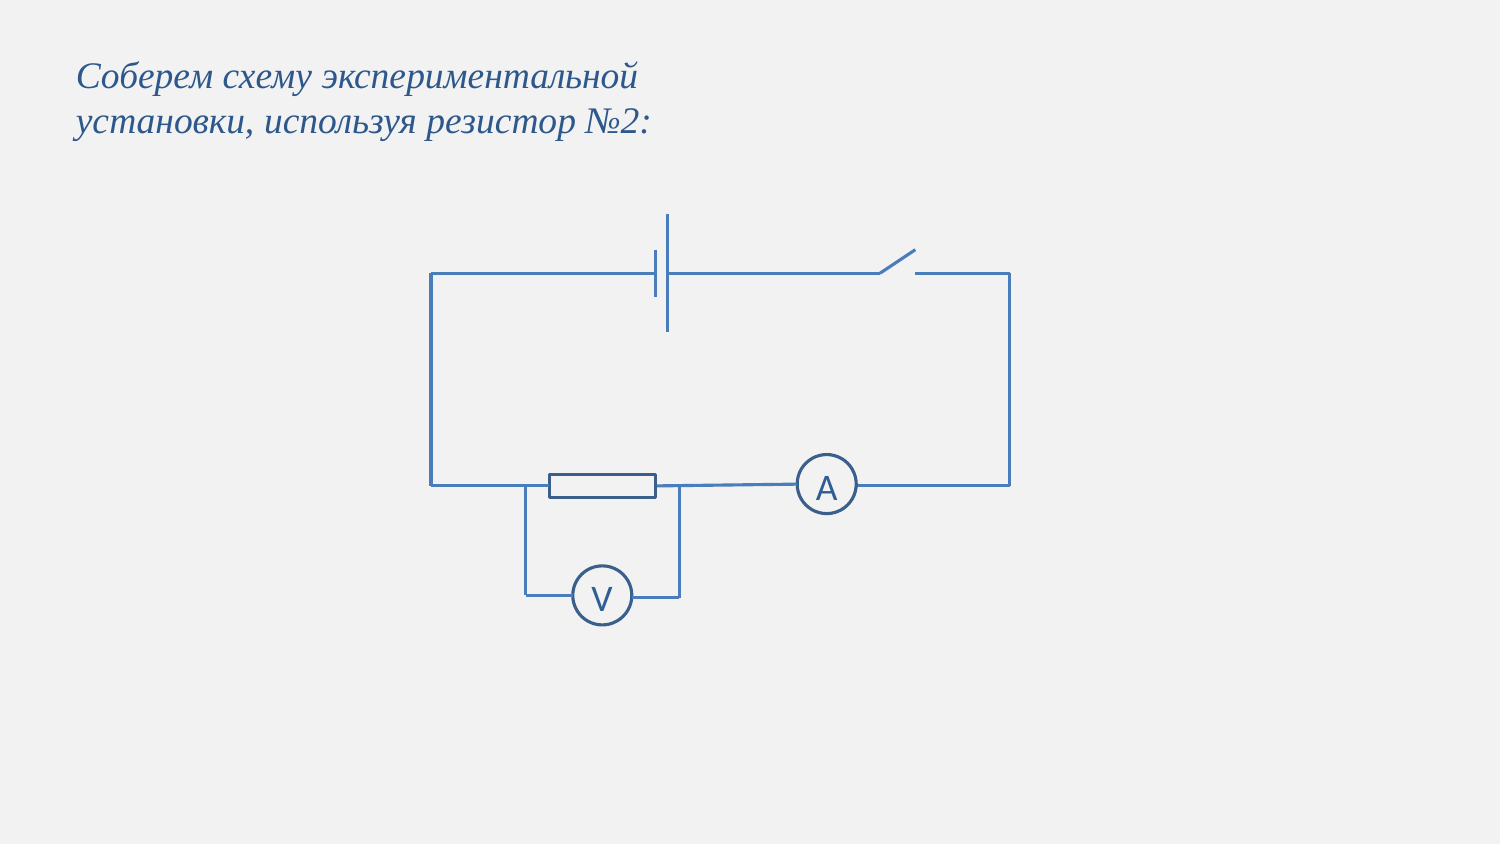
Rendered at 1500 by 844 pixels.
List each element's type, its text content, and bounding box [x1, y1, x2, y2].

text_box Соберем схему экспериментальной установки, используя резистор №2: [61, 43, 680, 229]
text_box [430, 213, 1011, 628]
